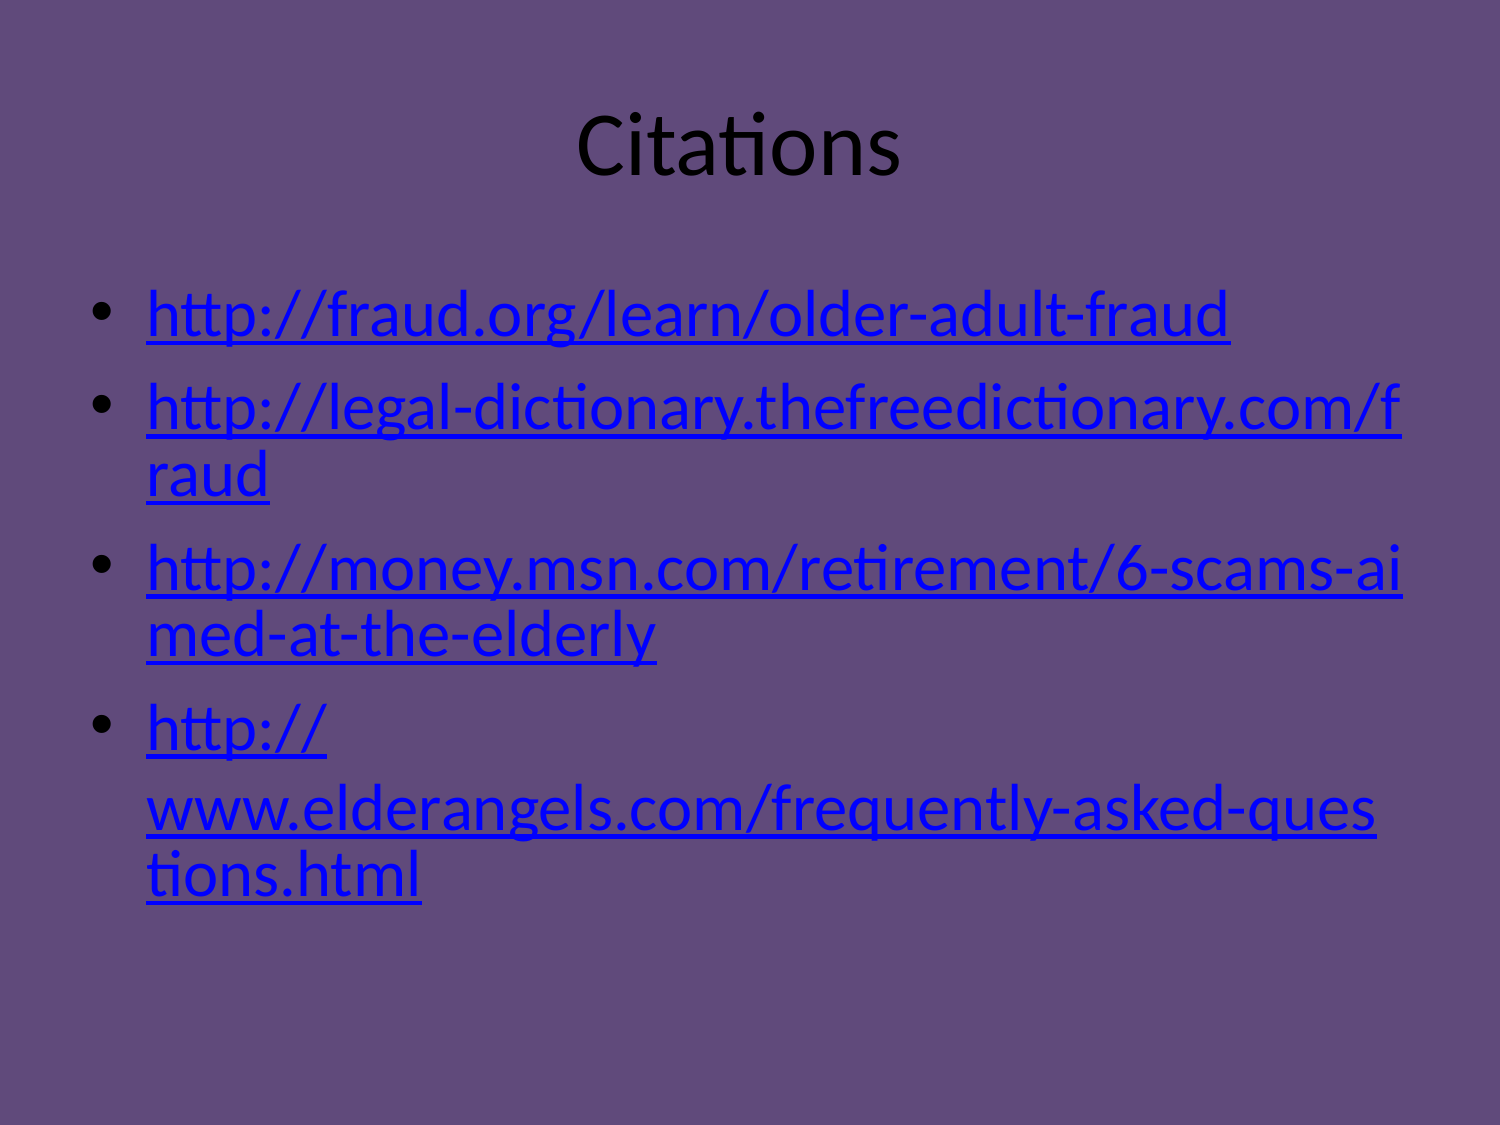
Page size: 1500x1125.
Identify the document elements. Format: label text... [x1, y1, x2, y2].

title Citations [75, 45, 1425, 233]
list http://fraud.org/learn/older-adult-fraud http://legal-dictionary.thefreedictionary.com/fraud http://money.msn.com/retirement/6-scams-aimed-at-the-elderly http://www.elderangels.com/frequently-asked-questions.html [75, 262, 1425, 1005]
